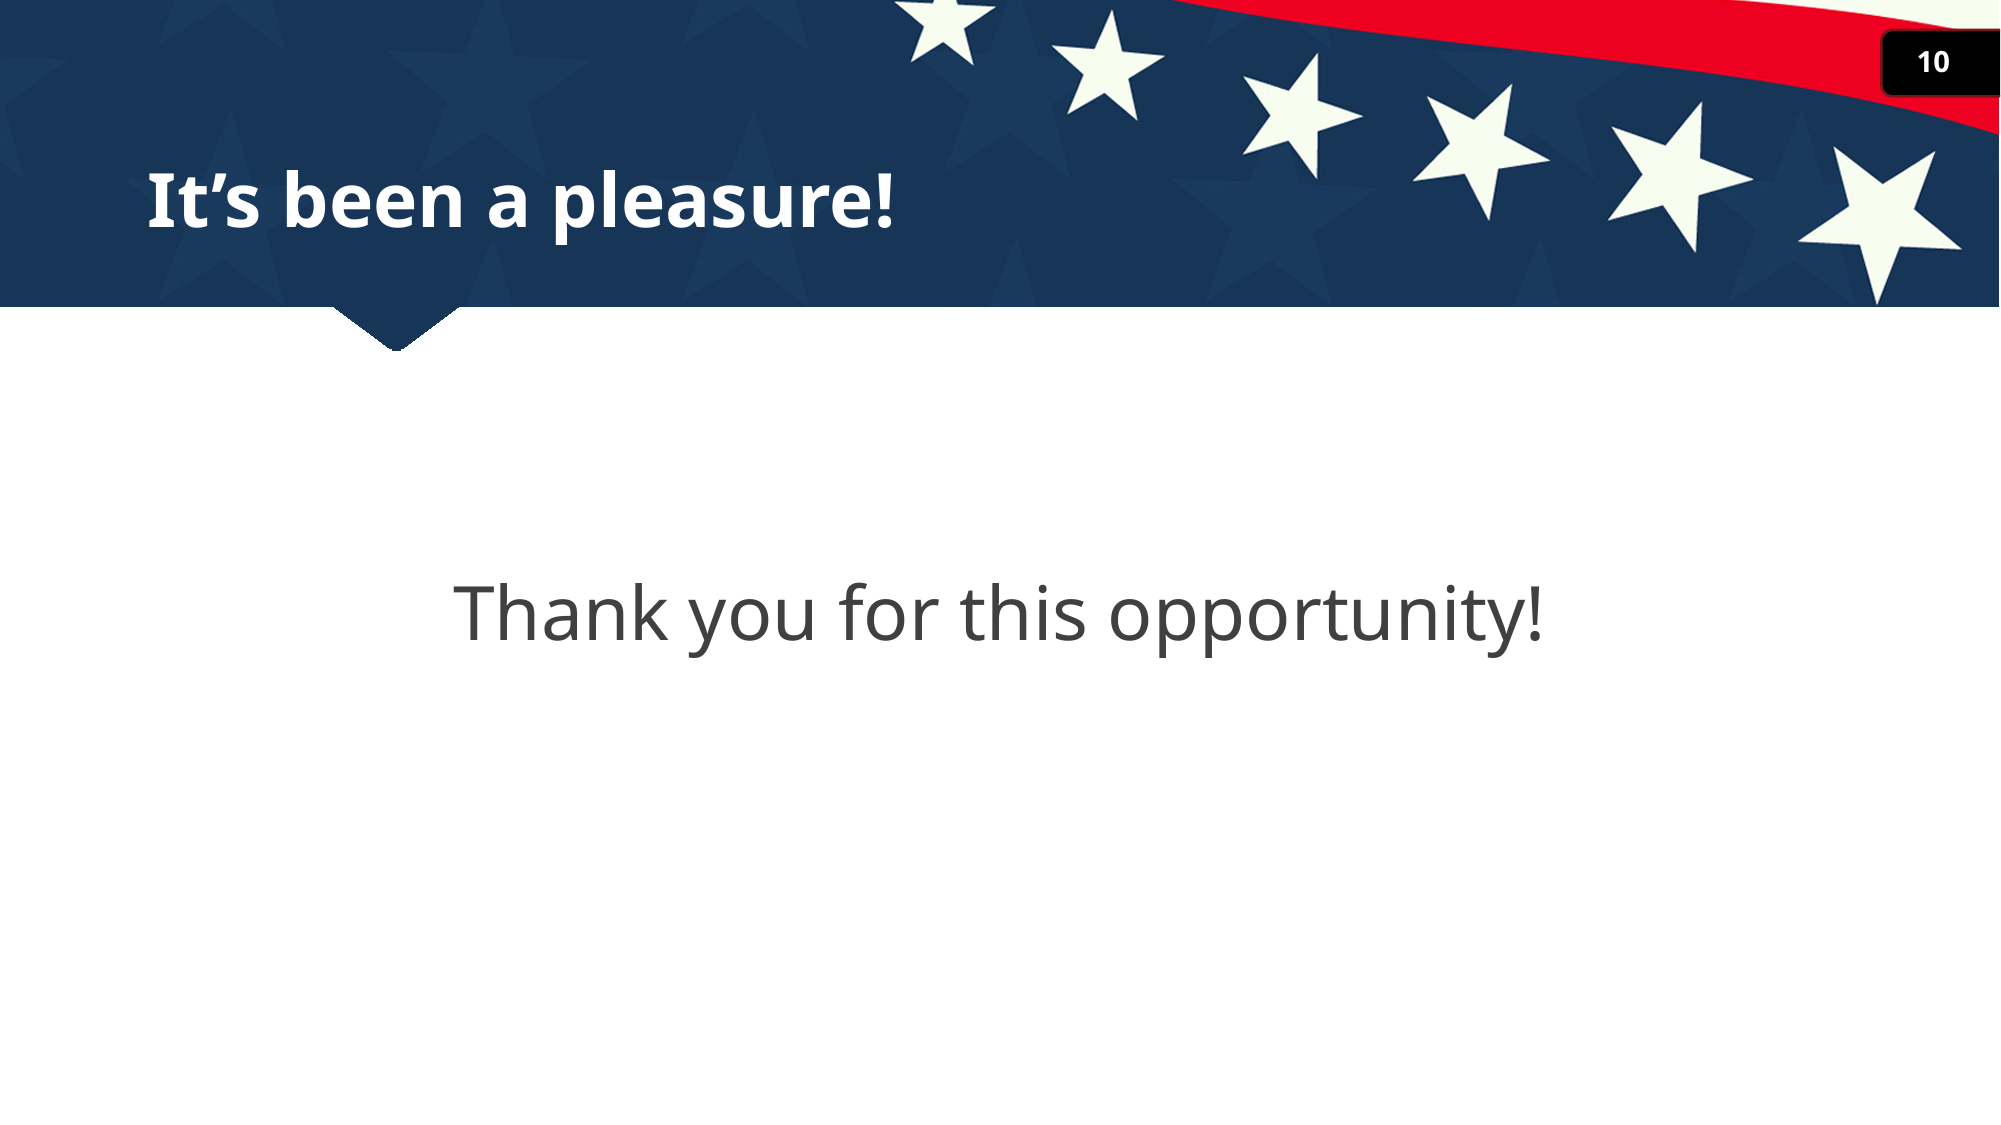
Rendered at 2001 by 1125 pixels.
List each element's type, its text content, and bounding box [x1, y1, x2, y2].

slide_number 10 [1901, 36, 1978, 91]
picture [0, 0, 1999, 351]
title It’s been a pleasure! [132, 90, 1868, 250]
list Thank you for this opportunity! [0, 531, 2000, 729]
